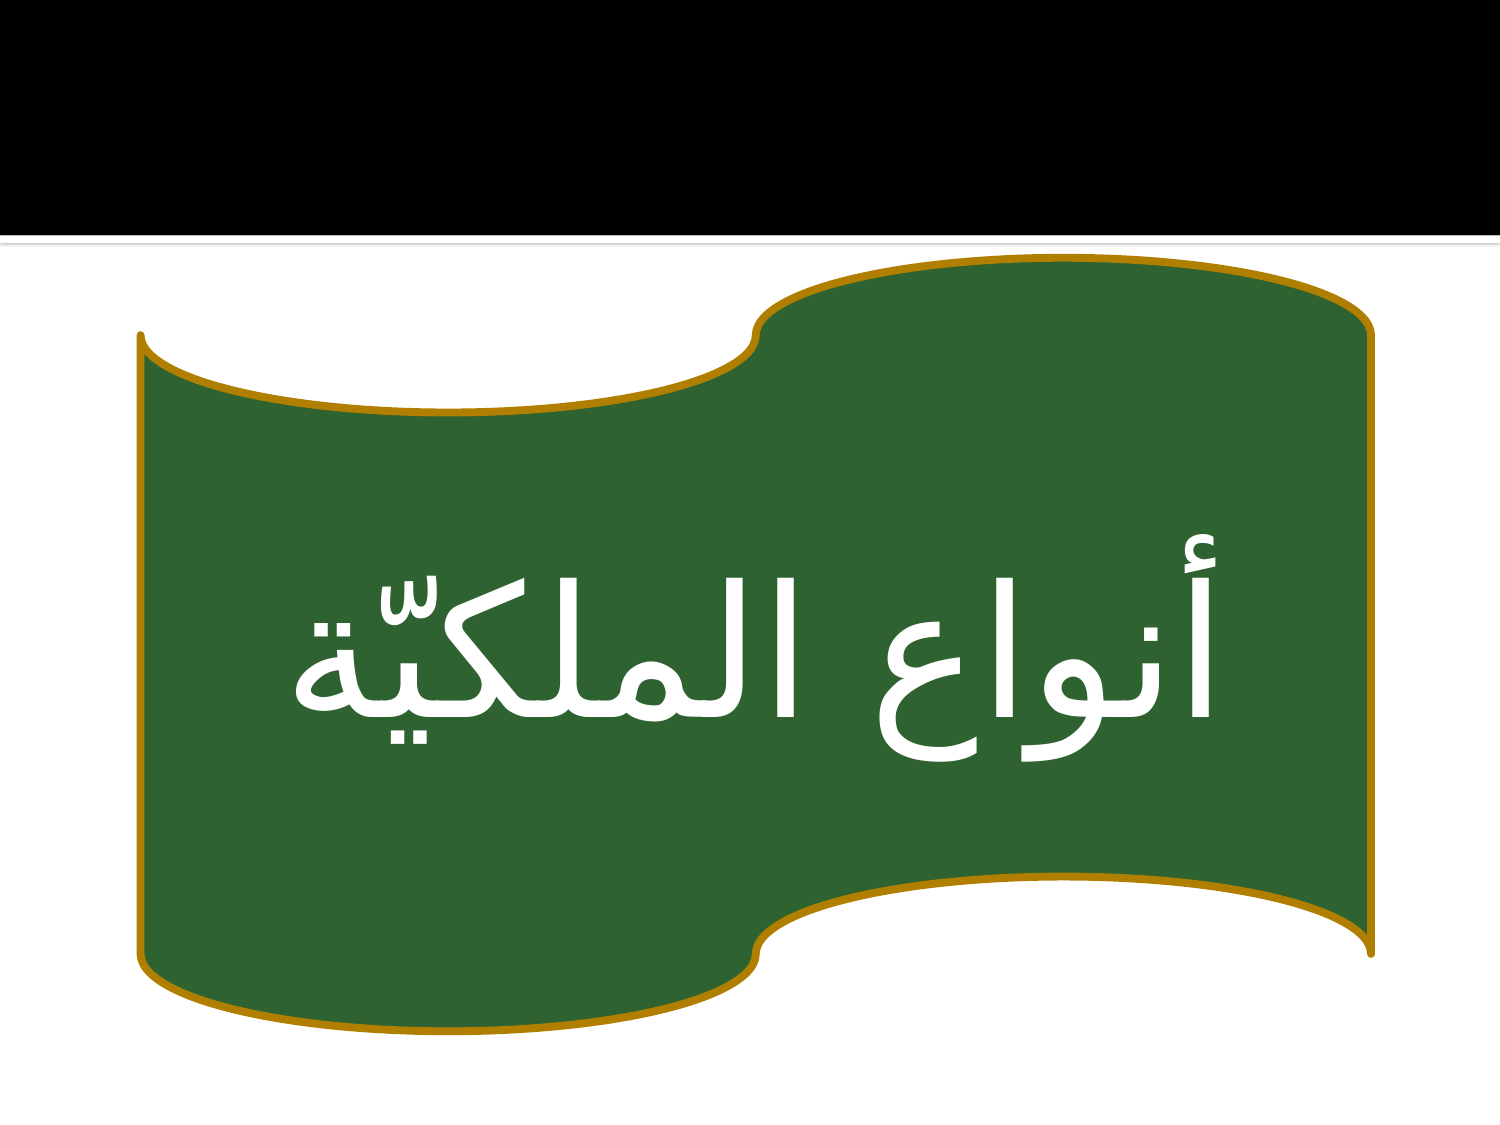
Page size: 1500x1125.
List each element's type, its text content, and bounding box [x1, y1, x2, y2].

text_box أنواع الملكيّة [136, 253, 1375, 1036]
